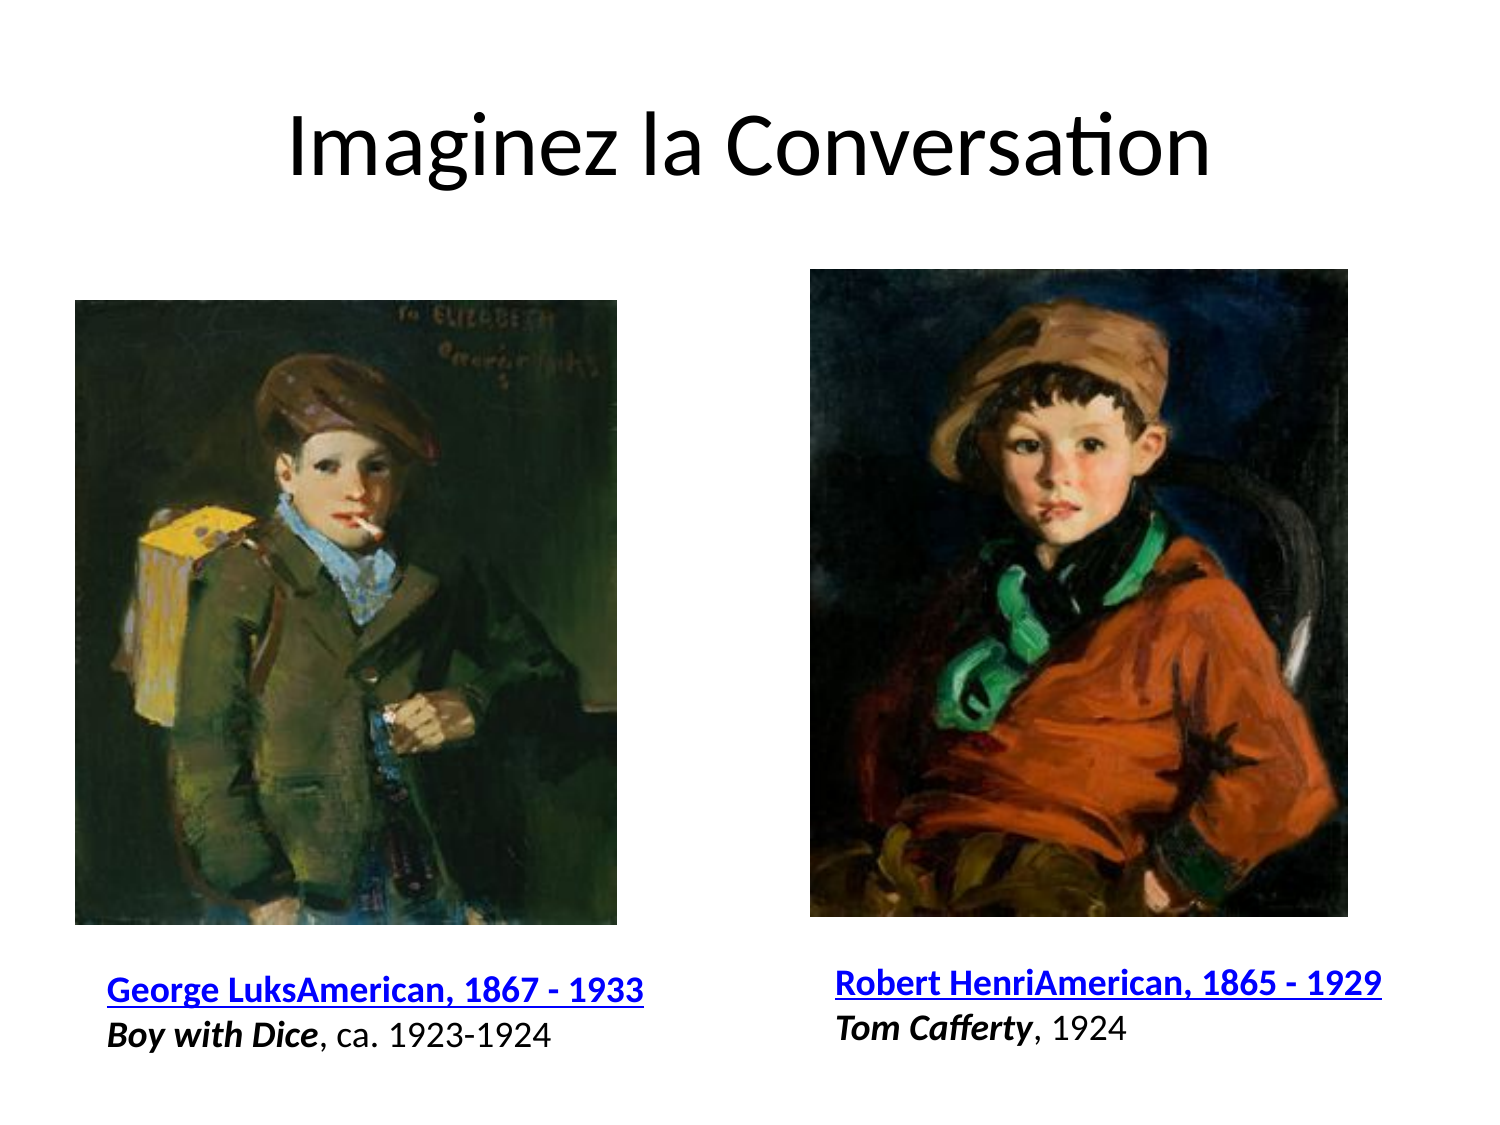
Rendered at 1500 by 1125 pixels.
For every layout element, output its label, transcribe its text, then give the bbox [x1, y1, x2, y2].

picture [74, 269, 1500, 926]
title Imaginez la Conversation [75, 45, 1425, 233]
text_box George Luks American, 1867 - 1933 Boy with Dice, ca. 1923-1924 [92, 957, 659, 1108]
text_box Robert Henri American, 1865 - 1929 Tom Cafferty, 1924 [820, 950, 1398, 1101]
